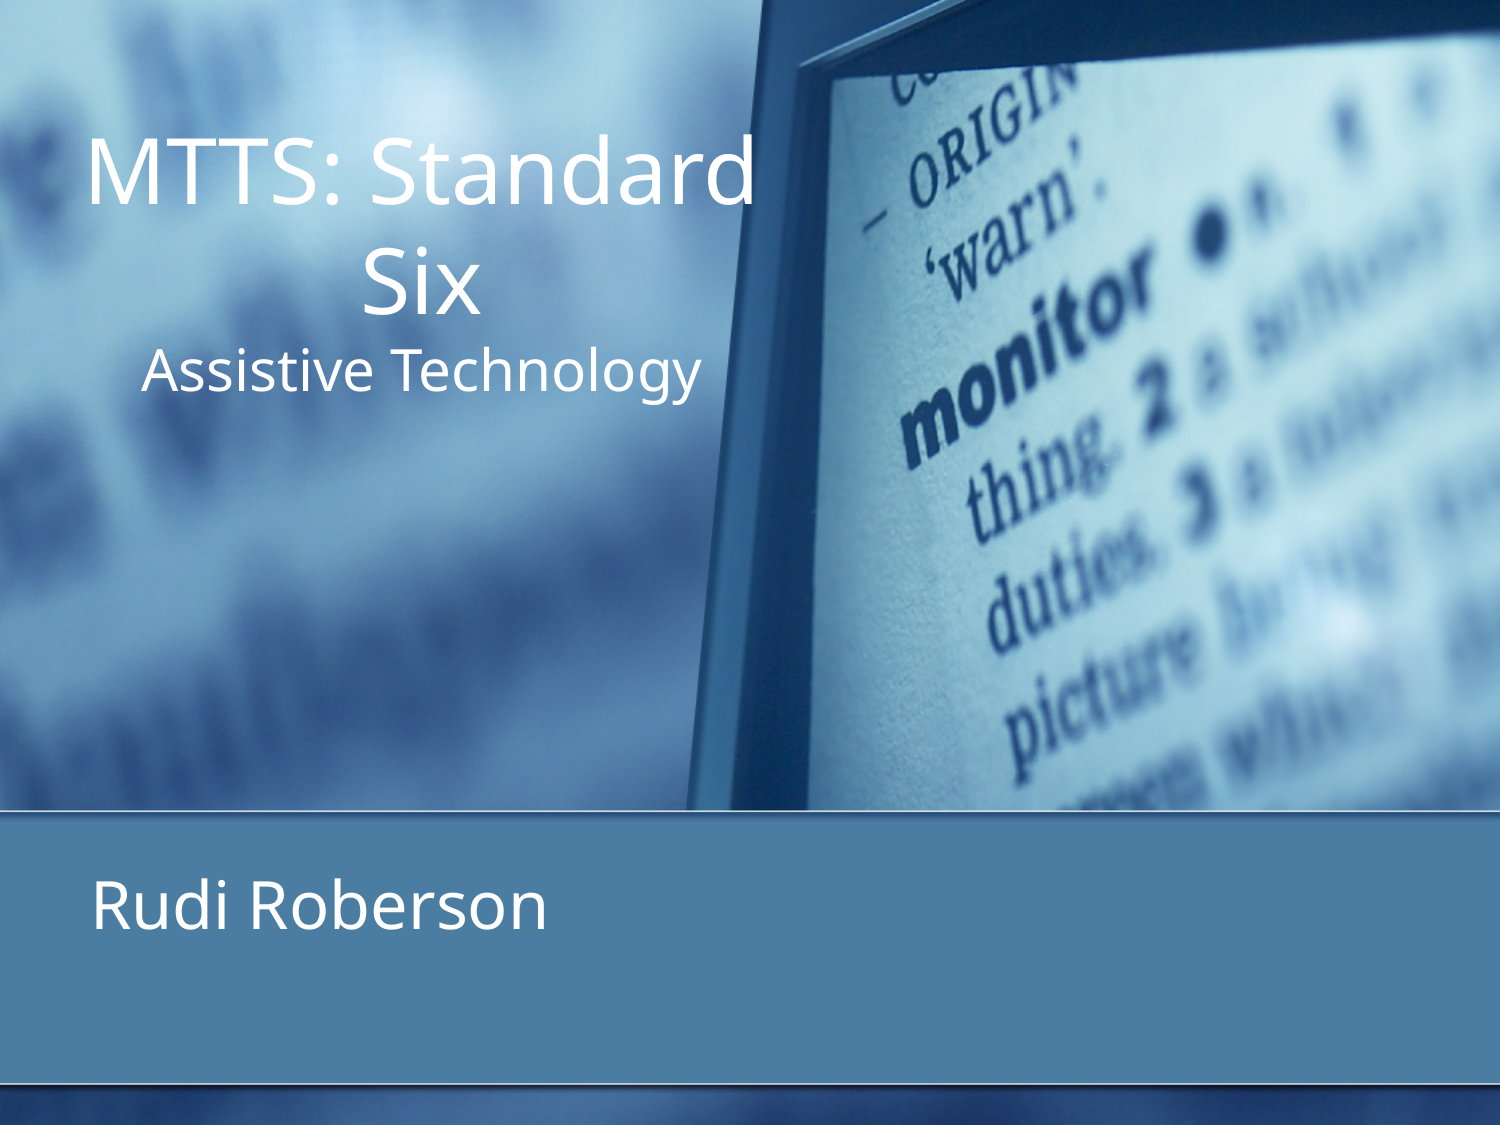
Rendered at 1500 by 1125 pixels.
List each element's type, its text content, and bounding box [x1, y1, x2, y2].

picture [0, 0, 1500, 1125]
subtitle Rudi Roberson [74, 855, 1500, 1003]
title MTTS: Standard Six Assistive Technology [0, 140, 844, 376]
